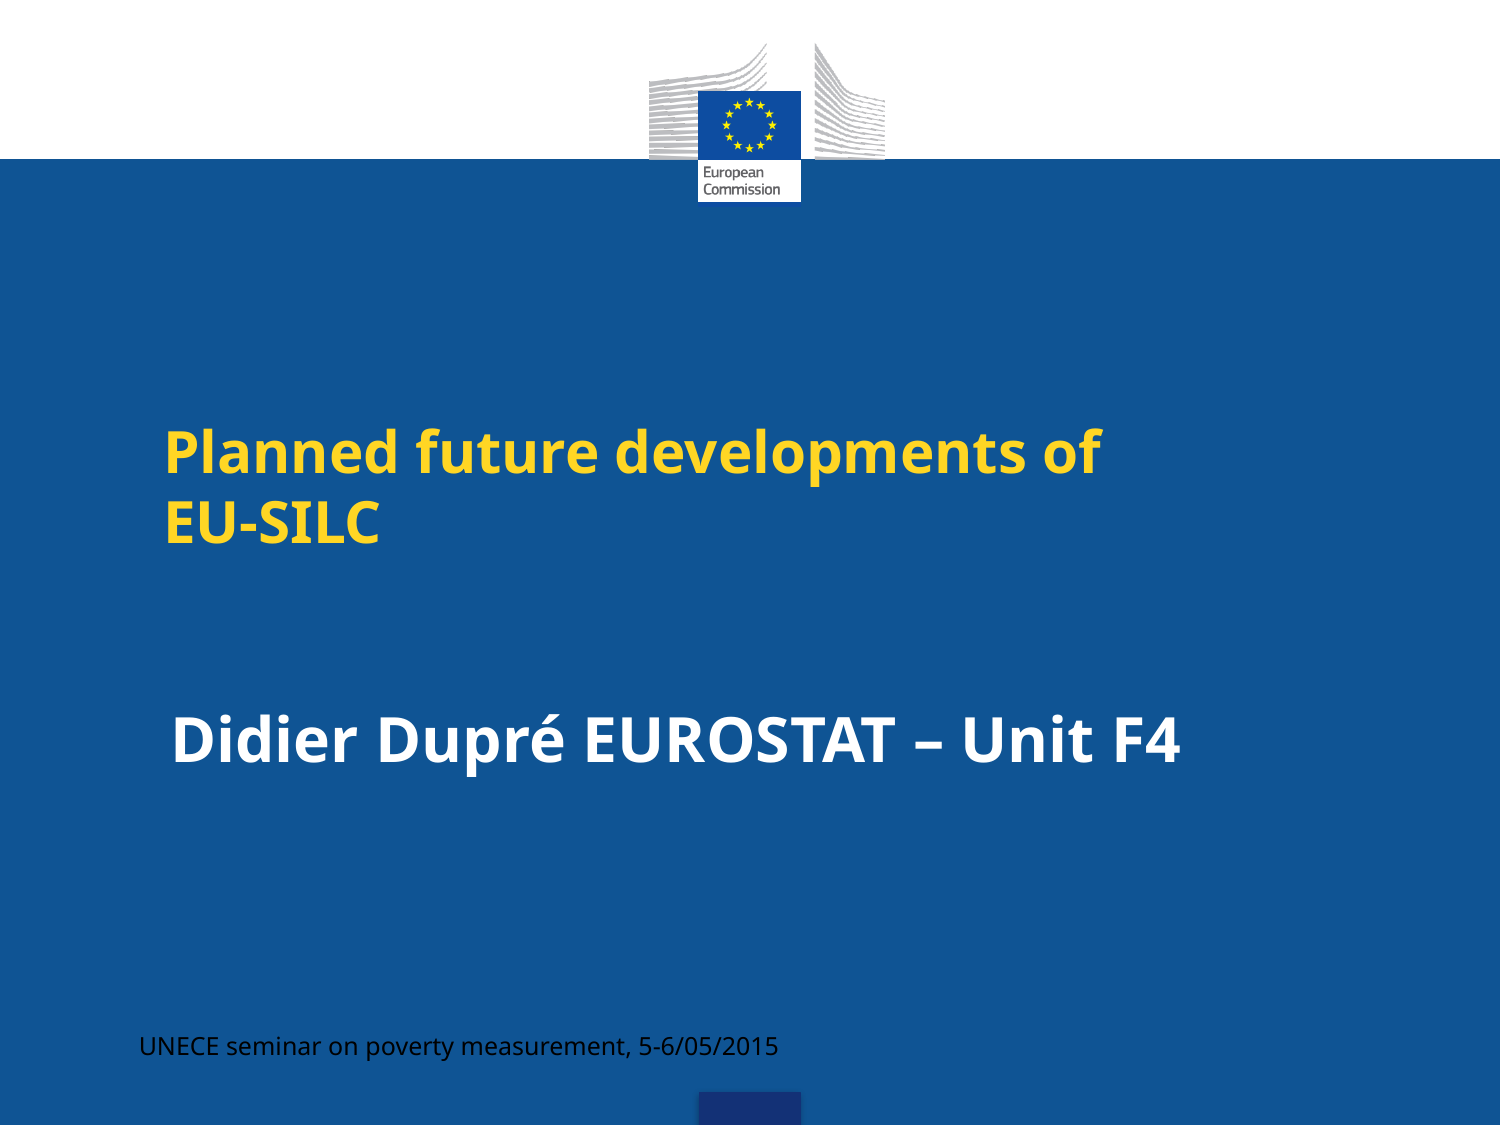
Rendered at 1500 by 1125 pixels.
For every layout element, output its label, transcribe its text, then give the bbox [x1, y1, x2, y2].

title Planned future developments of EU-SILC [147, 420, 1483, 551]
text_box UNECE seminar on poverty measurement, 5-6/05/2015 [123, 1023, 1022, 1068]
subtitle Didier Dupré EUROSTAT – Unit F4 [155, 692, 1500, 976]
